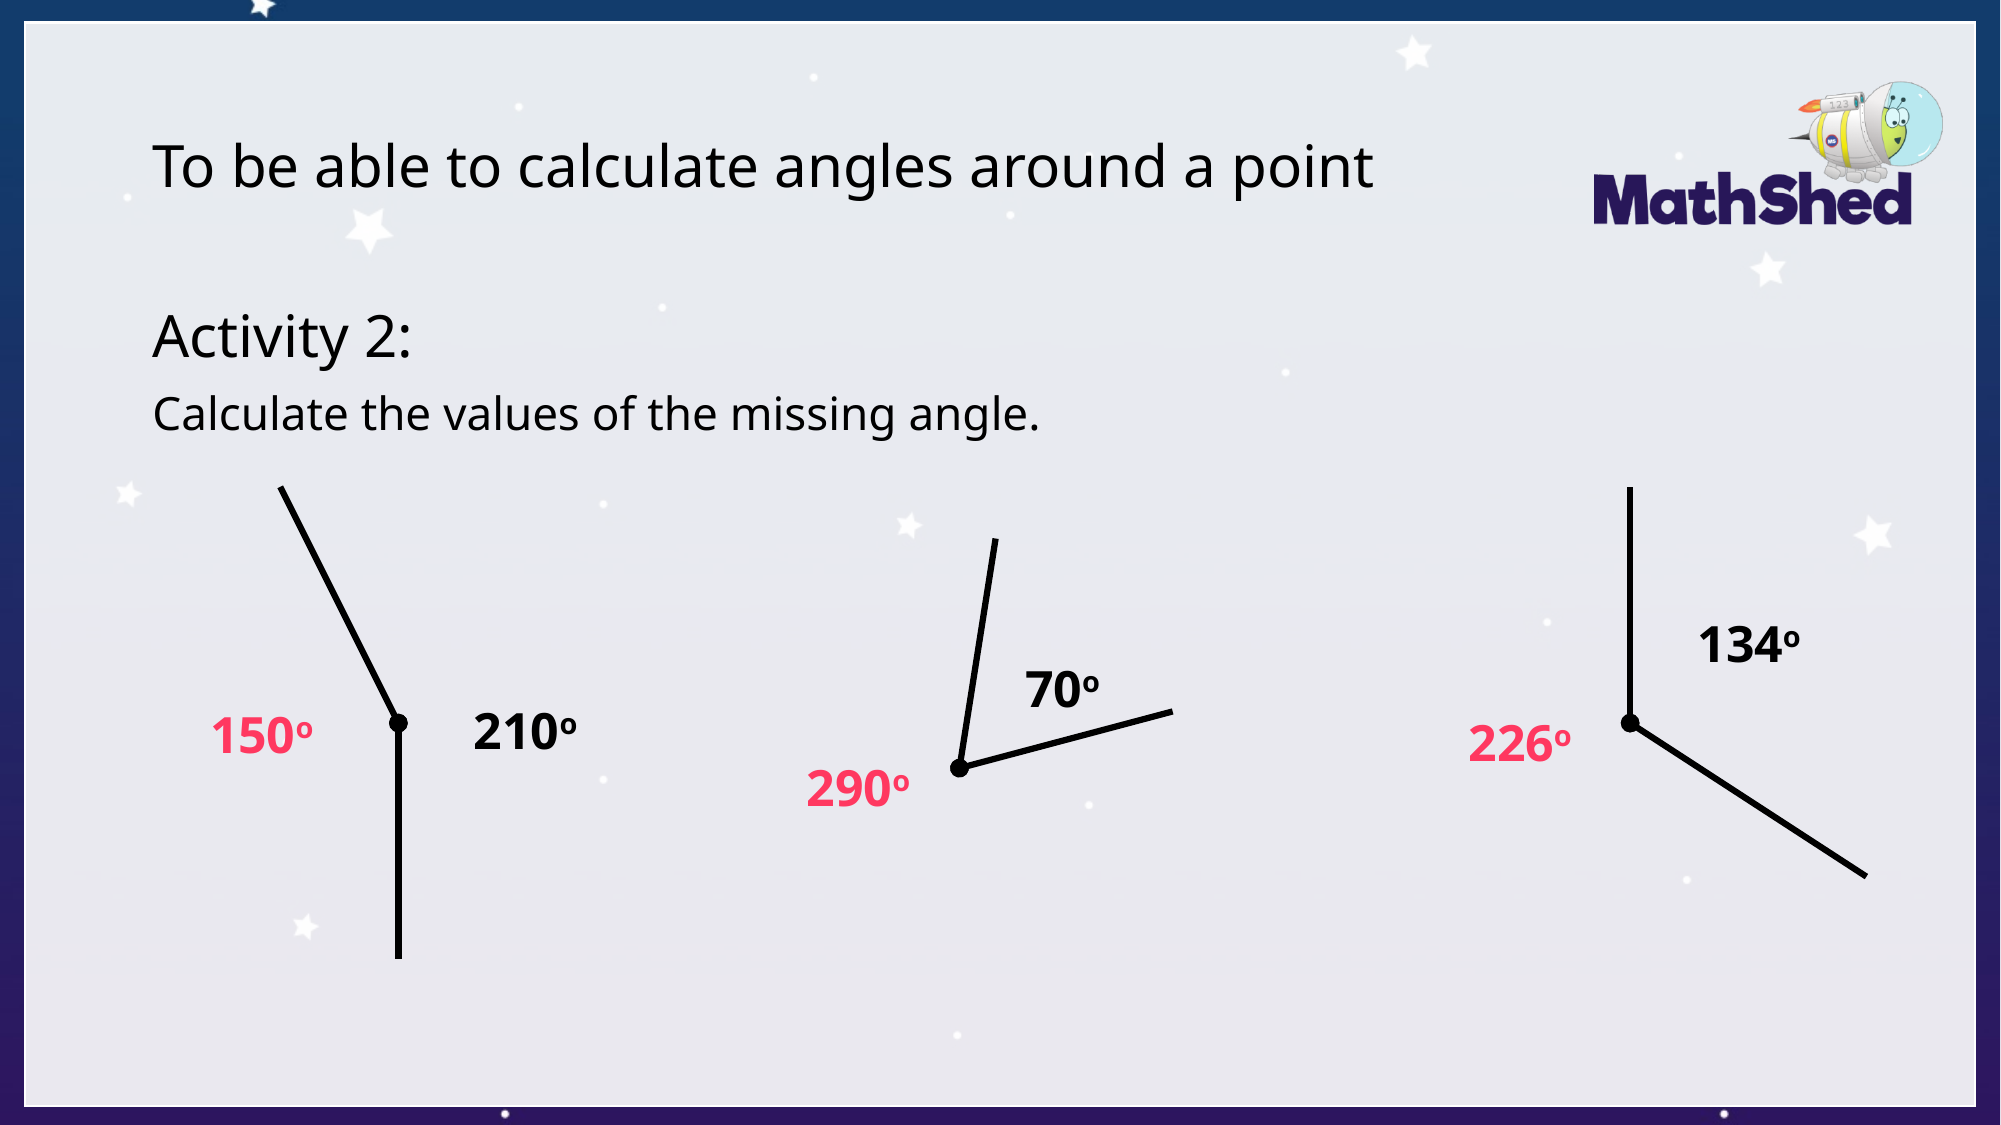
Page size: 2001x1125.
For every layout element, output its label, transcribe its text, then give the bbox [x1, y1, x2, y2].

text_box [280, 486, 399, 723]
list Activity 2: Calculate the values of the missing angle. [137, 299, 1863, 1014]
text_box 70o [1010, 649, 1116, 711]
text_box 210o [459, 692, 593, 768]
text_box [1630, 723, 1867, 877]
title To be able to calculate angles around a point [137, 59, 1578, 278]
text_box 150o [195, 696, 329, 772]
text_box 134o [1682, 604, 1816, 680]
text_box 290o [791, 748, 926, 824]
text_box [996, 711, 1173, 769]
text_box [959, 538, 996, 769]
text_box 226o [1453, 703, 1587, 779]
picture [0, 0, 2001, 1125]
